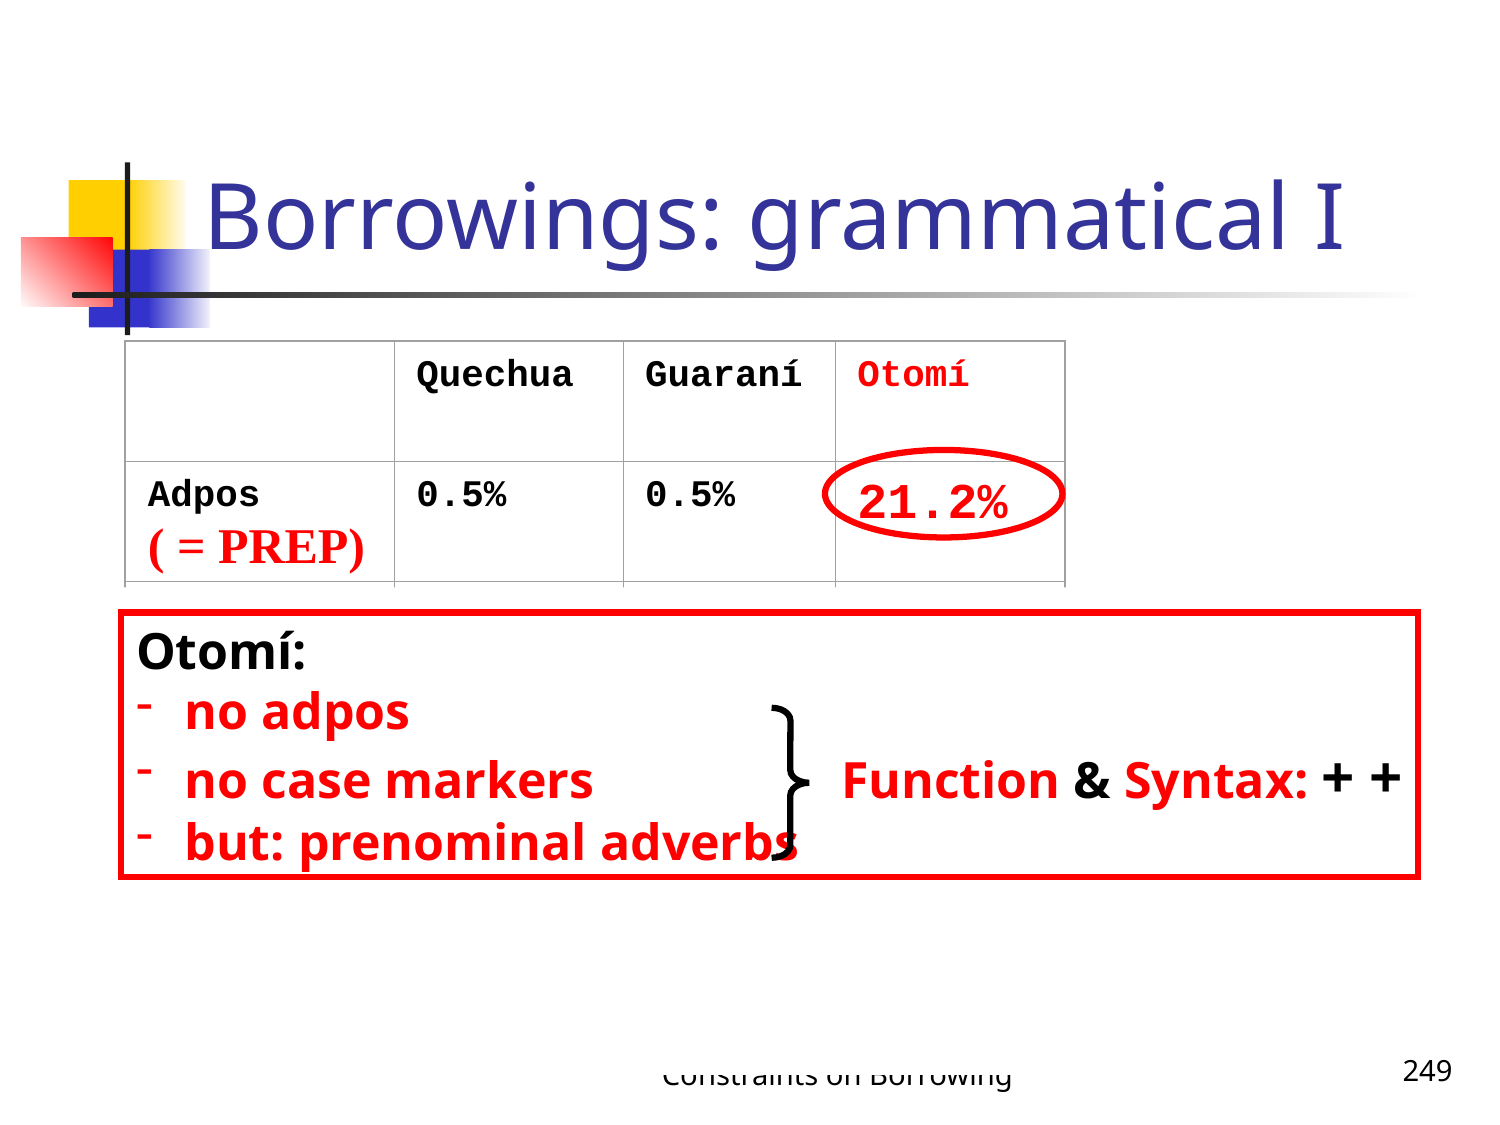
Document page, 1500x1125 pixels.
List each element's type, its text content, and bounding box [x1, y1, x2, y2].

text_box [124, 340, 1066, 1063]
text_box [0, 14, 1500, 224]
title Borrowings: grammatical I [188, 224, 1468, 276]
text_box [0, 945, 1500, 1111]
text_box [74, 587, 1138, 1075]
text_box Otomí: no adpos no case markers Function & Syntax: + + but: prenominal adverbs [1070, 612, 1419, 878]
